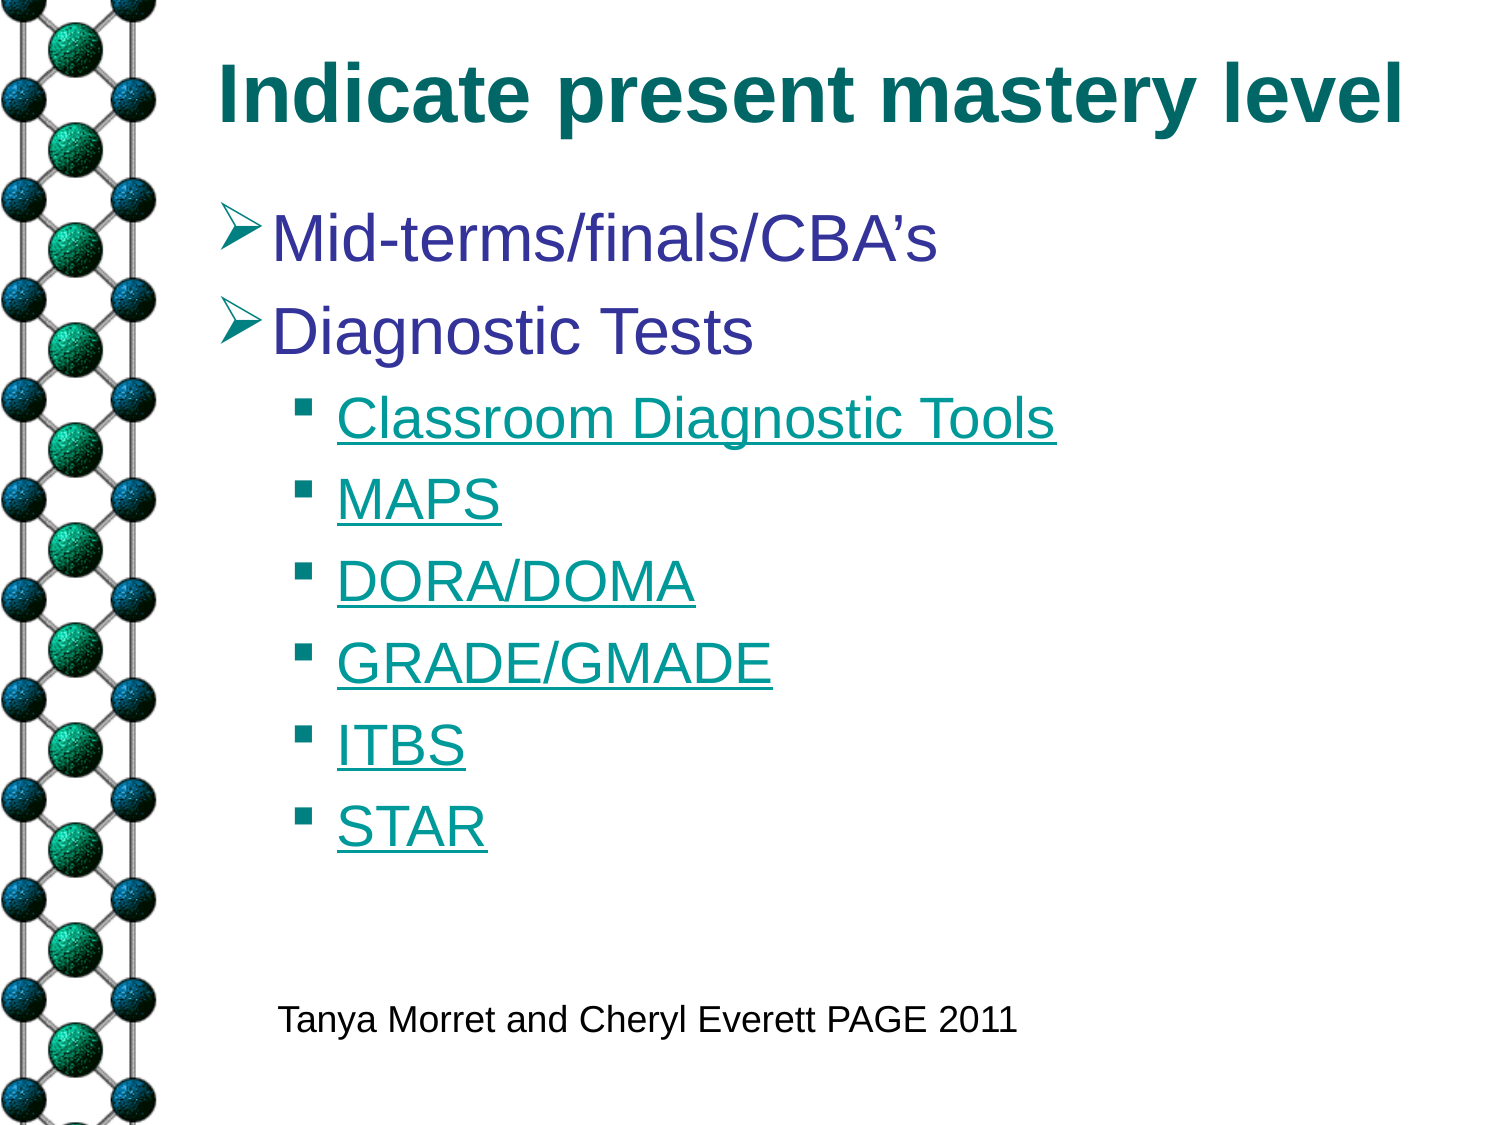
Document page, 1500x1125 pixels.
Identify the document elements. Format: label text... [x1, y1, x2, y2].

title Indicate present mastery level [199, 44, 1426, 187]
list Mid-terms/finals/CBA’s Diagnostic Tests Classroom Diagnostic Tools MAPS DORA/DOMA GRADE/GMADE ITBS STAR [199, 187, 1426, 931]
text_box Tanya Morret and Cheryl Everett PAGE 2011 [262, 987, 1275, 1048]
picture [0, 0, 1500, 1125]
